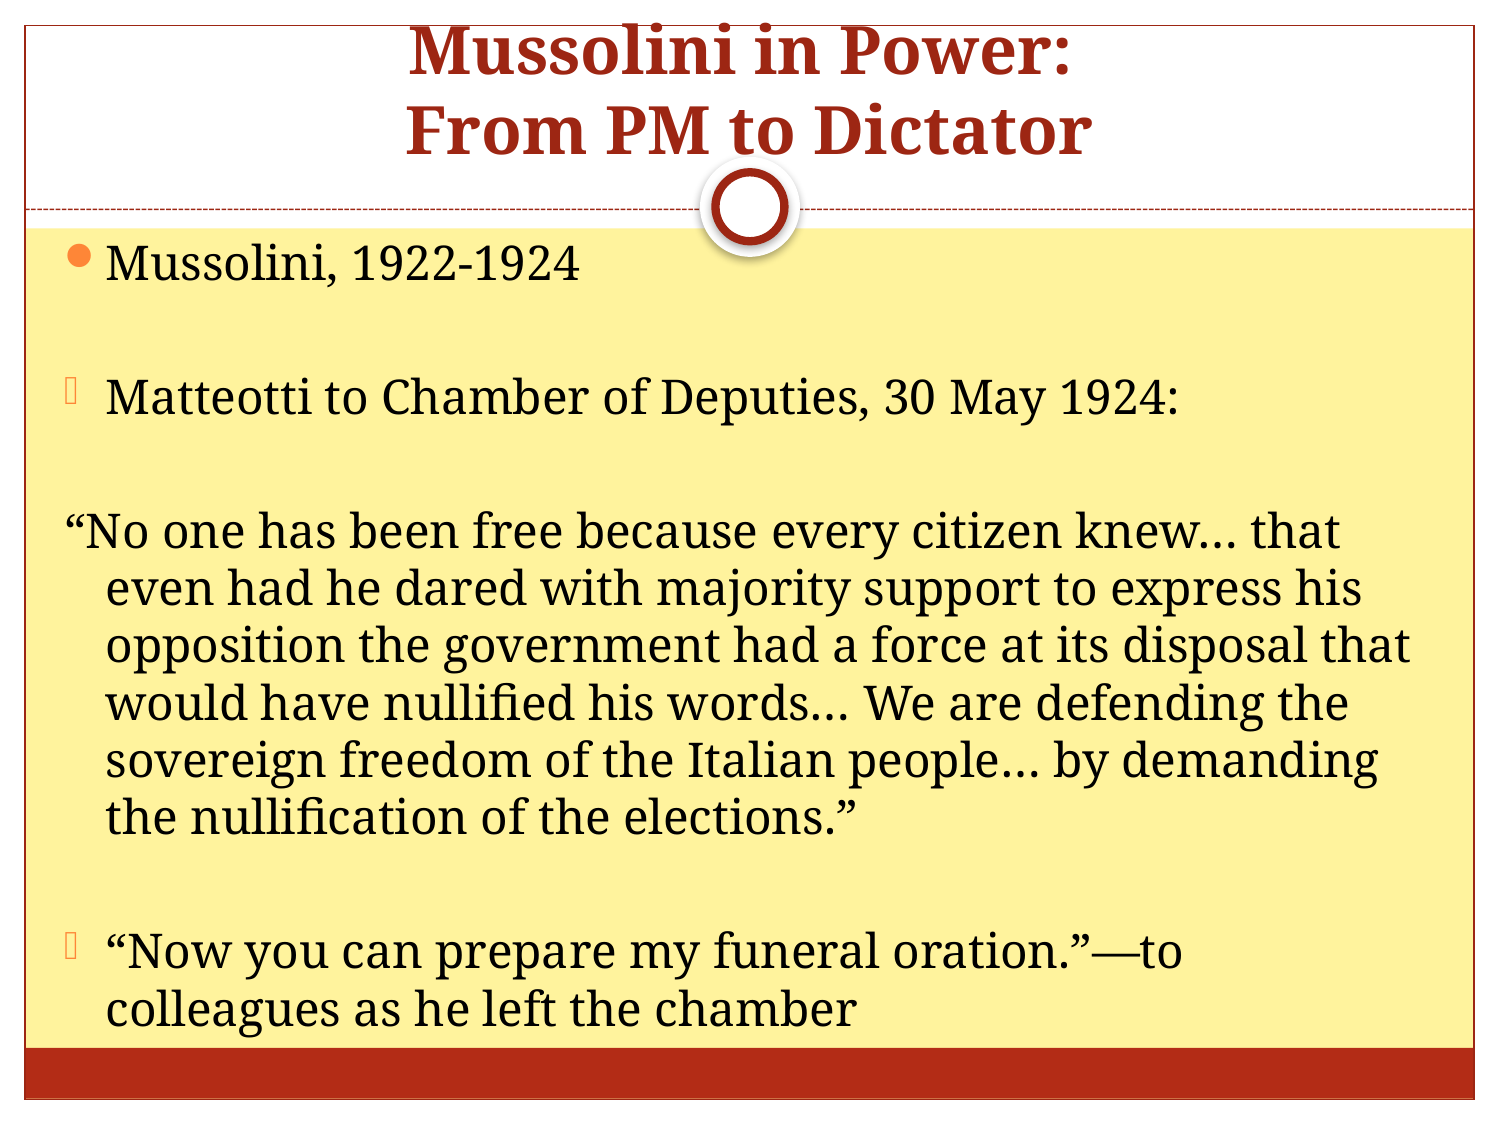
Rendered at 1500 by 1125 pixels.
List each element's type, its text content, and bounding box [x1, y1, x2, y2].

title Mussolini in Power: From PM to Dictator [49, 0, 1450, 175]
list Mussolini, 1922-1924 Matteotti to Chamber of Deputies, 30 May 1924: “No one has been free because every citizen knew… that even had he dared with majority support to express his opposition the government had a force at its disposal that would have nullified his words… We are defending the sovereign freedom of the Italian people… by demanding the nullification of the elections.” “Now you can prepare my funeral oration.”—to colleagues as he left the chamber [49, 224, 1445, 1050]
